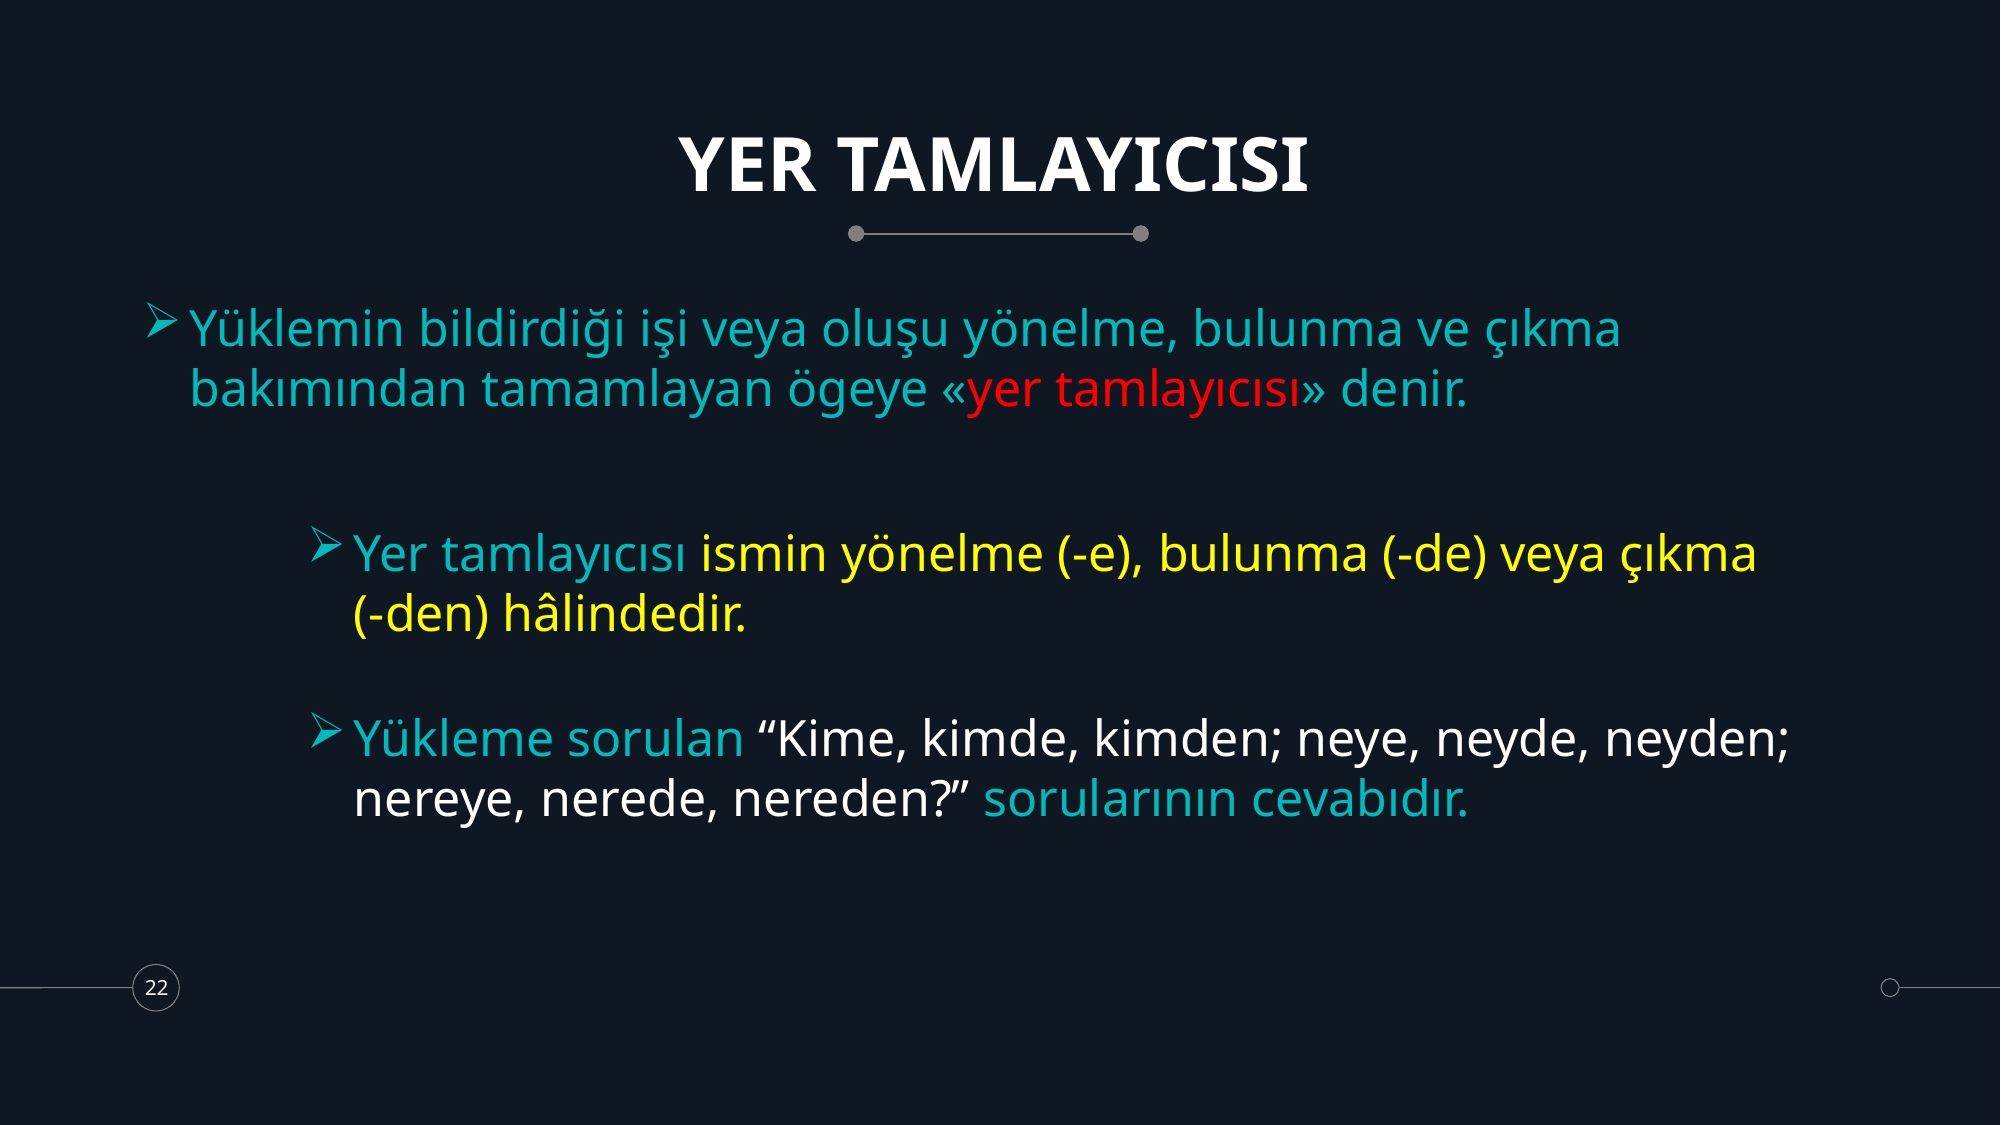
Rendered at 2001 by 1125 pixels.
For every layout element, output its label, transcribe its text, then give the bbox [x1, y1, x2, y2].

text_box Yükleme sorulan “Kime, kimde, kimden; neye, neyde, neyden; nereye, nerede, nereden?” sorularının cevabıdır. [292, 699, 1808, 835]
slide_number 22 [127, 964, 186, 1014]
text_box Yüklemin bildirdiği işi veya oluşu yönelme, bulunma ve çıkma bakımından tamamlayan ögeye «yer tamlayıcısı» denir. [127, 289, 1886, 424]
text_box Yer tamlayıcısı ismin yönelme (-e), bulunma (-de) veya çıkma (-den) hâlindedir. [292, 513, 1808, 649]
title YER TAMLAYICISI [345, 114, 1644, 208]
